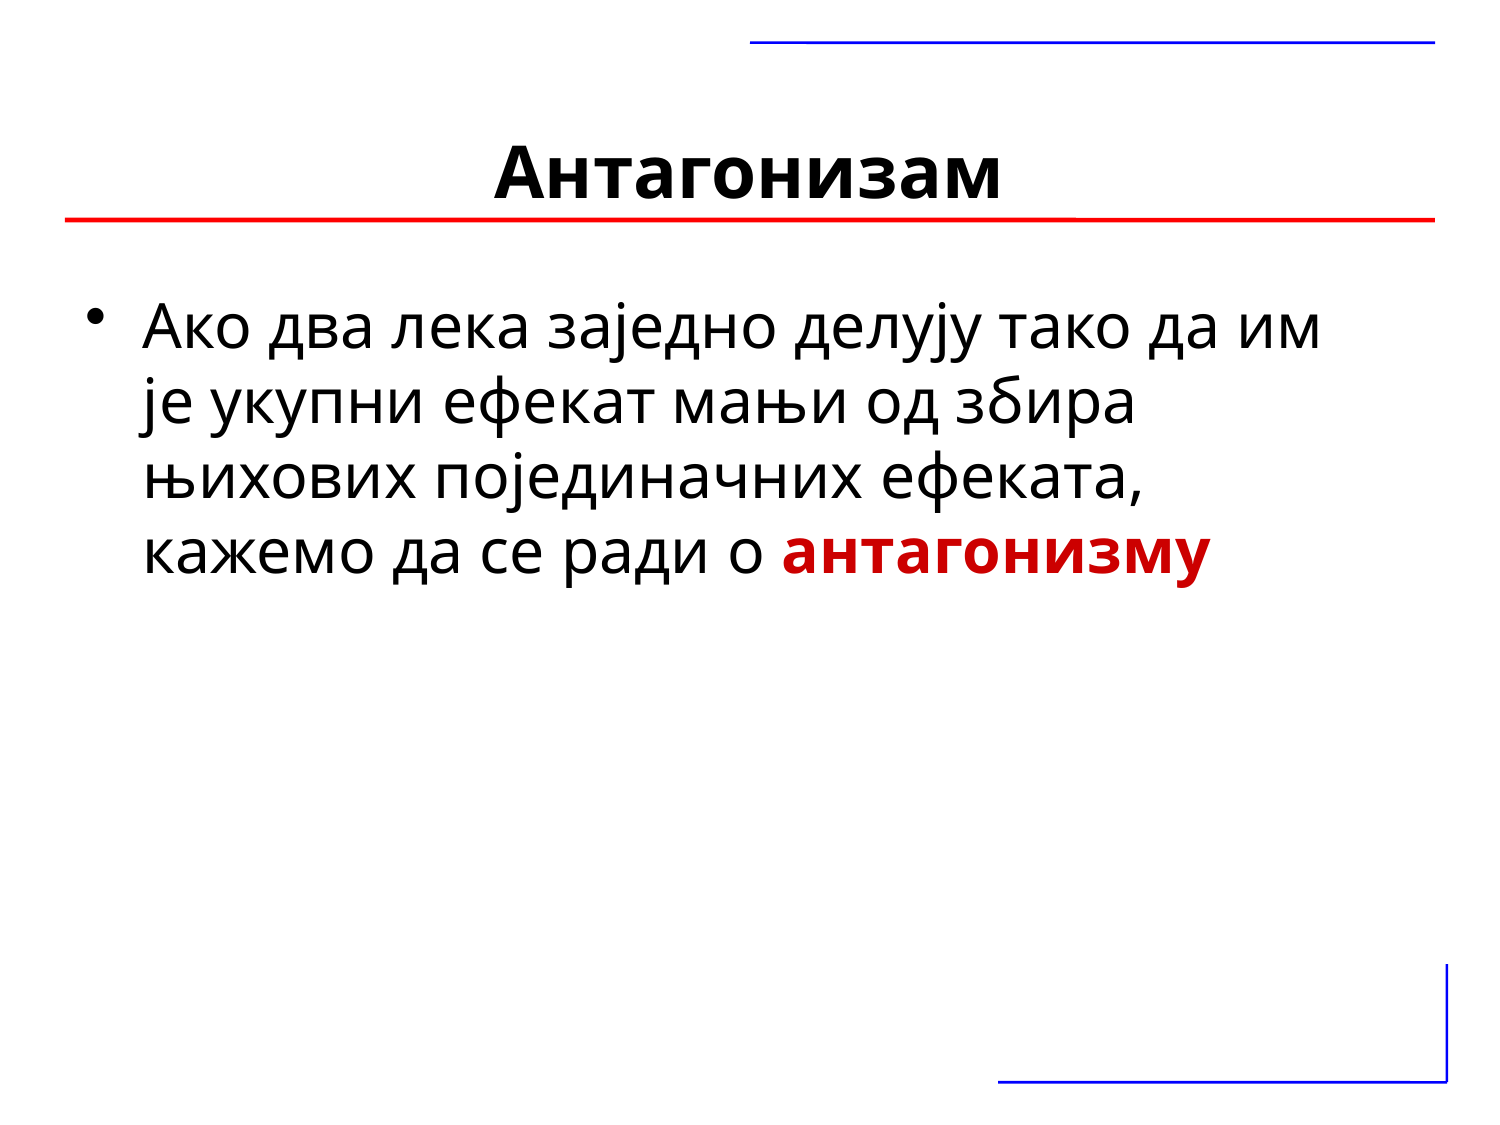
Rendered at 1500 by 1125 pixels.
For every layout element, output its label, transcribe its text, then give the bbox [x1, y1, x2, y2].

list Ако два лека заједно делују тако да им је укупни ефекат мањи од збира њихових појединачних ефеката, кажемо да се ради о антагонизму [14, 278, 1365, 1003]
title Антагонизам [75, 101, 1424, 221]
